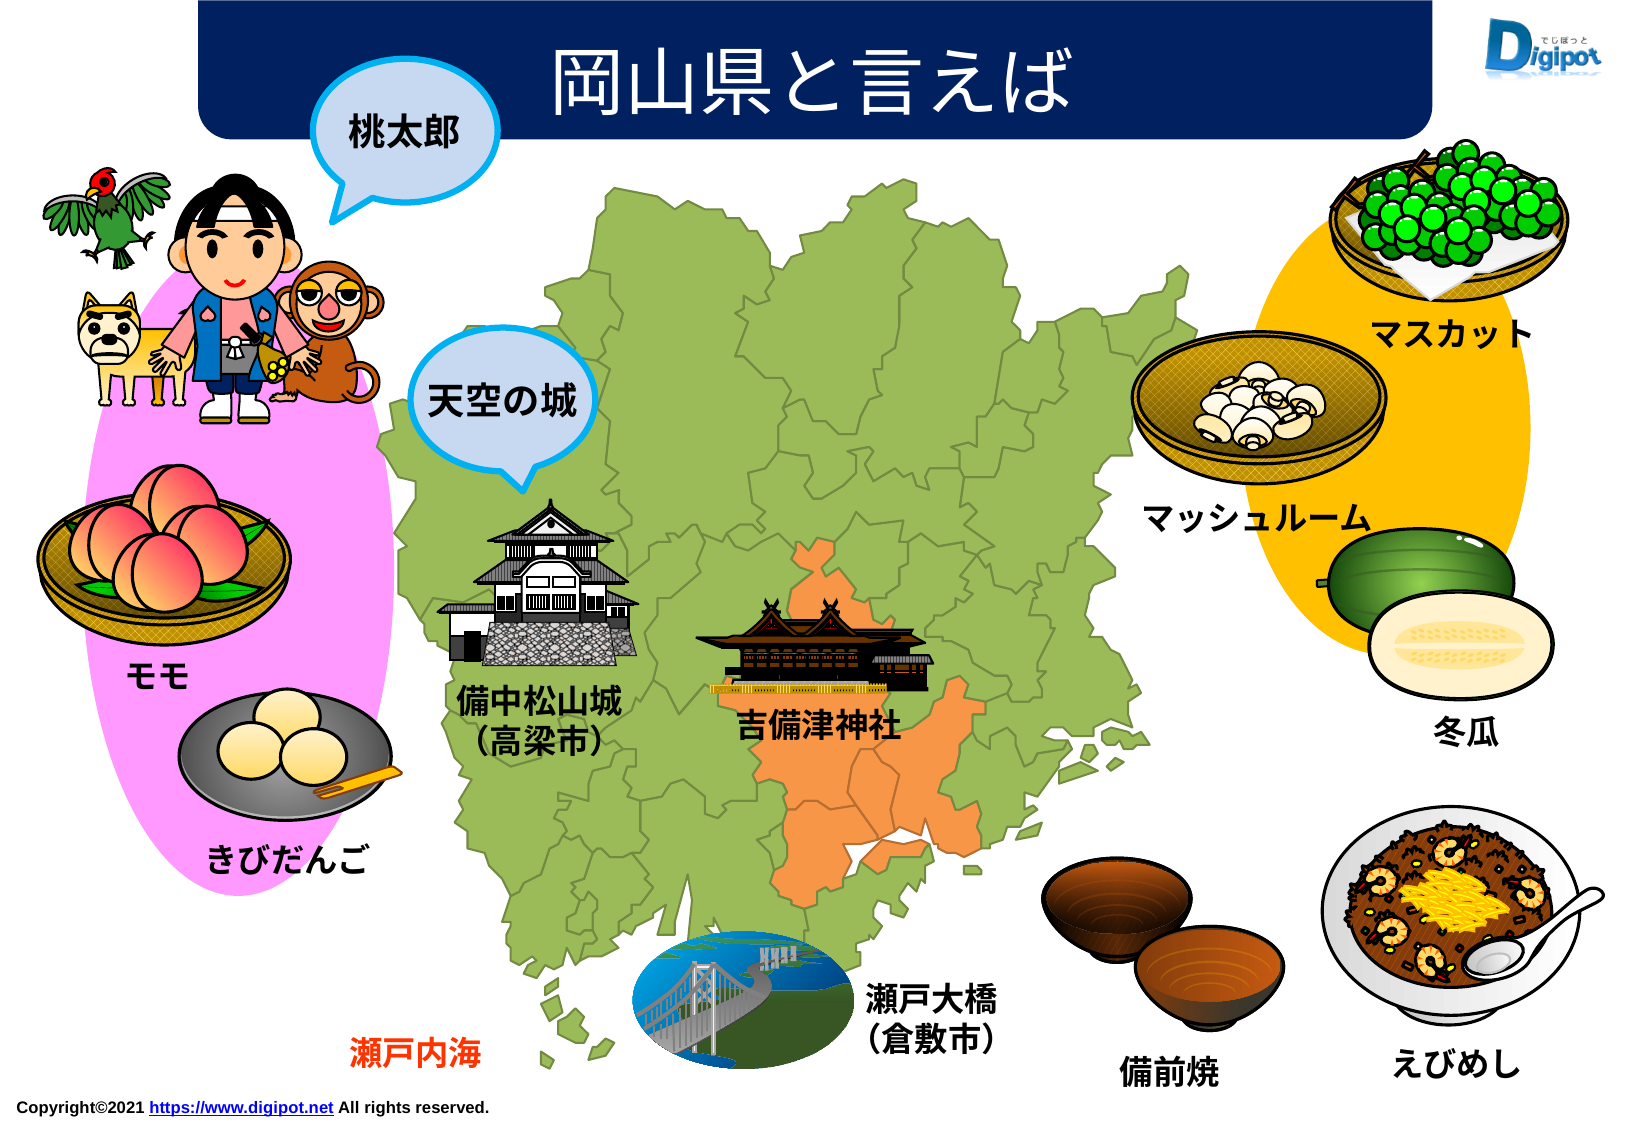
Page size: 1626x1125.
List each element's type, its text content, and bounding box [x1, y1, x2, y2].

text_box [1252, 220, 1354, 330]
text_box えびめし [1375, 1035, 1538, 1091]
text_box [1131, 331, 1387, 485]
text_box [1258, 544, 1311, 626]
text_box マスカット [1354, 308, 1551, 360]
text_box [1321, 806, 1604, 1026]
text_box [197, 887, 279, 899]
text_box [376, 179, 1198, 1069]
text_box 桃太郎 [310, 56, 500, 177]
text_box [178, 688, 404, 821]
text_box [1316, 528, 1555, 701]
text_box [1388, 360, 1533, 527]
picture [1485, 18, 1602, 82]
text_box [37, 464, 291, 646]
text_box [45, 168, 384, 424]
text_box マッシュルーム [1203, 489, 1388, 544]
text_box 冬瓜 [1418, 709, 1515, 759]
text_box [1329, 149, 1569, 302]
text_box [632, 931, 854, 1069]
text_box きびだんご [189, 831, 371, 887]
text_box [437, 499, 639, 666]
text_box 瀬戸内海 [334, 1024, 498, 1080]
text_box 岡山県と言えば [535, 27, 1090, 133]
text_box [85, 653, 335, 882]
text_box モモ [109, 653, 206, 703]
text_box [695, 600, 934, 694]
text_box [88, 433, 371, 687]
text_box [195, 0, 1435, 142]
text_box 備前焼 [1105, 1043, 1235, 1099]
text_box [1042, 857, 1284, 1031]
